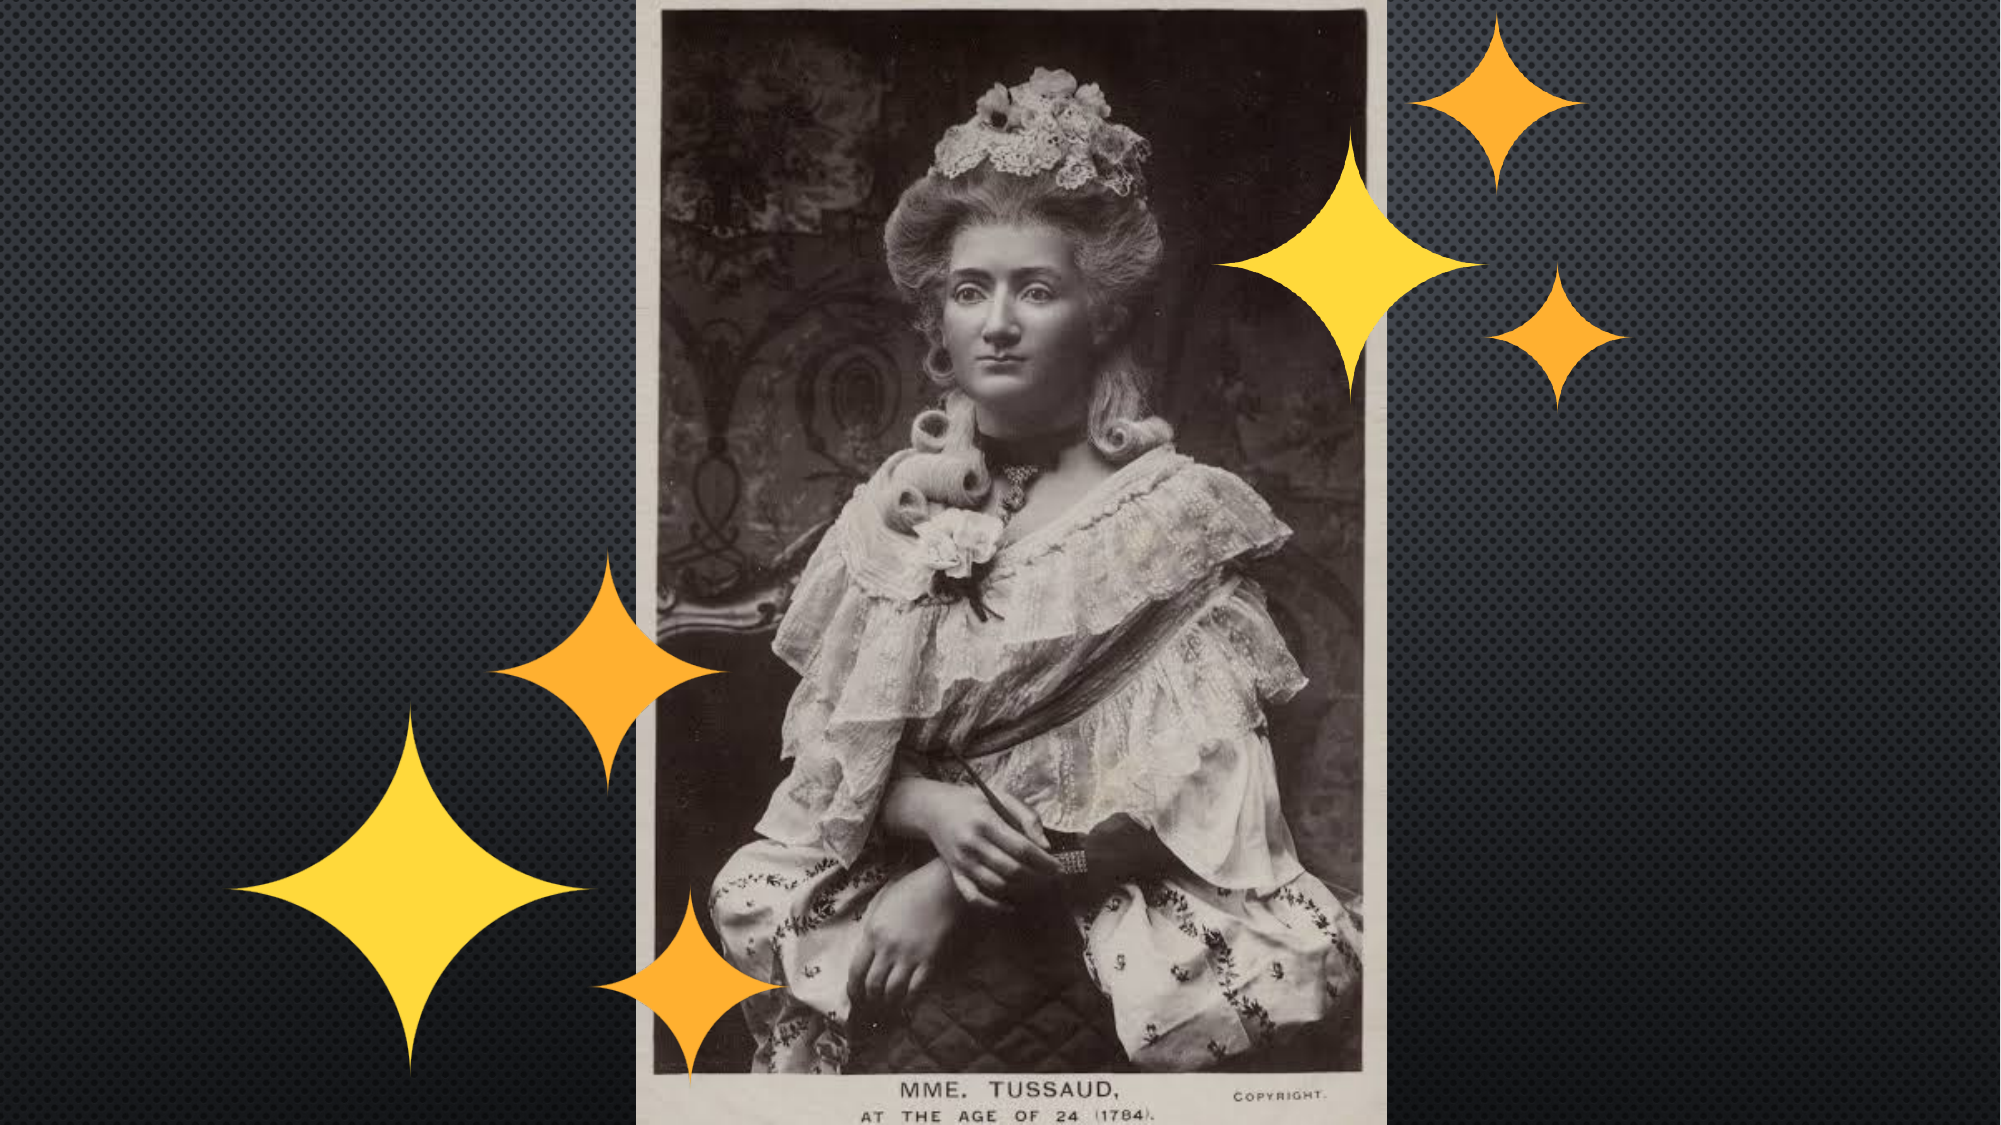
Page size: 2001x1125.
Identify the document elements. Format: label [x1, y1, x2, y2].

picture [221, 532, 792, 1104]
list [640, 3, 1384, 1123]
picture [1213, 0, 1634, 424]
